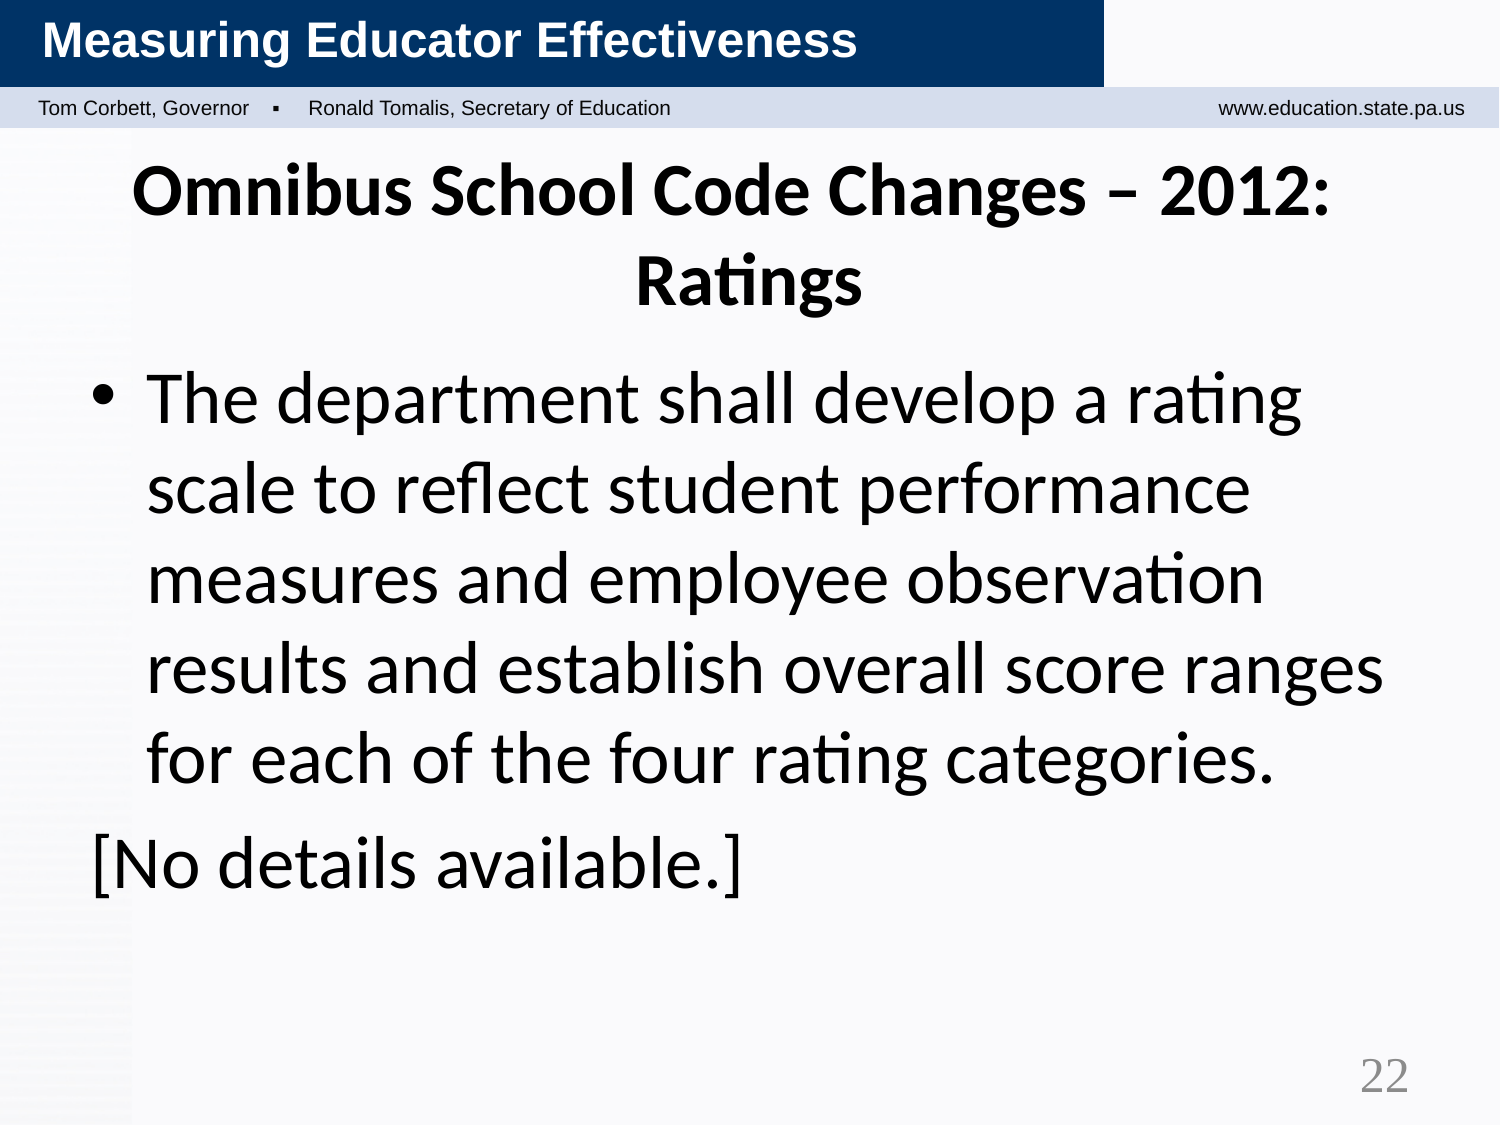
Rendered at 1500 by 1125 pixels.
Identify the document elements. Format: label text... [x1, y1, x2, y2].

slide_number 22 [1074, 1042, 1425, 1103]
list The department shall develop a rating scale to reflect student performance measures and employee observation results and establish overall score ranges for each of the four rating categories. [No details available.] [75, 340, 1425, 1084]
title Omnibus School Code Changes – 2012: Ratings [75, 193, 1425, 268]
picture [0, 0, 1500, 1125]
